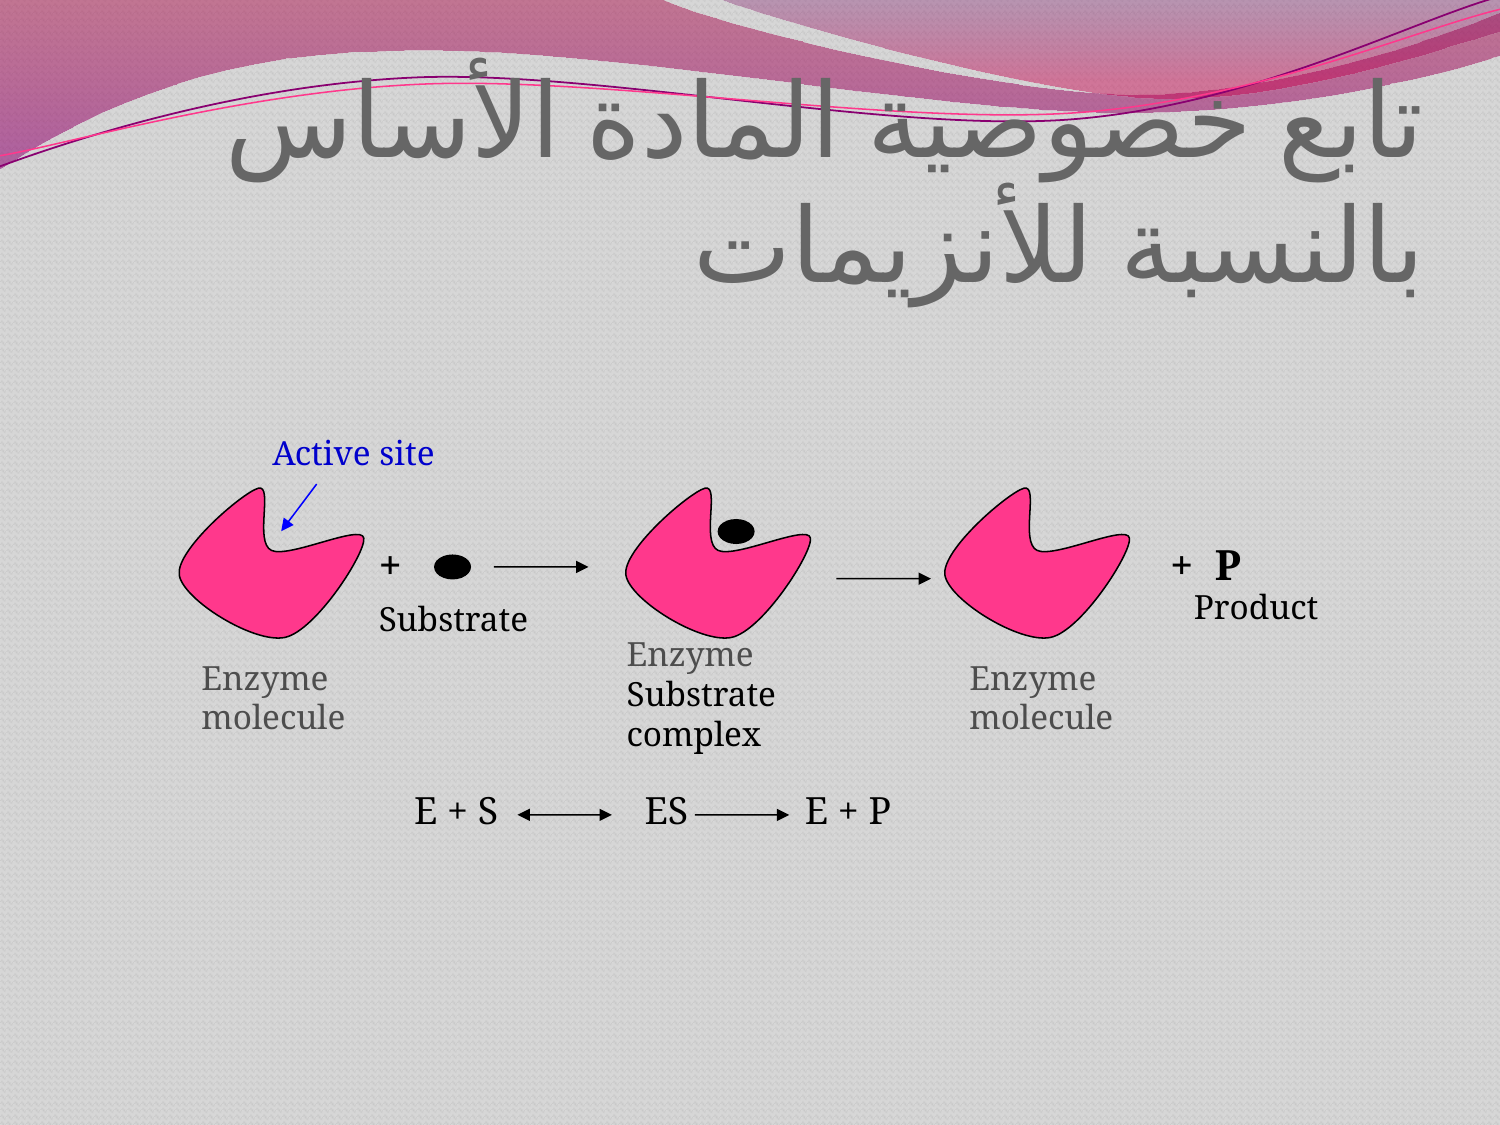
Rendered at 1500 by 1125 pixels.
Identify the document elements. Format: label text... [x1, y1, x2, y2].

text_box [694, 808, 790, 822]
text_box [179, 488, 363, 639]
text_box + P [1155, 531, 1262, 596]
text_box E + S ES E + P [399, 779, 967, 840]
text_box [625, 488, 811, 625]
title تابع خصوصية المادة الأساس بالنسبة للأنزيمات [75, 115, 1425, 303]
text_box [447, 555, 471, 579]
text_box + [363, 531, 447, 596]
text_box [836, 572, 931, 585]
text_box [944, 488, 1130, 639]
text_box Active site [257, 424, 482, 480]
text_box Enzyme molecule [186, 649, 388, 744]
text_box Substrate [364, 590, 565, 645]
text_box [718, 519, 754, 544]
text_box [517, 808, 612, 822]
text_box Enzyme molecule [954, 649, 1156, 744]
text_box [281, 484, 317, 532]
text_box Enzyme Substrate complex [611, 625, 813, 761]
text_box Product [1179, 578, 1380, 634]
text_box [493, 560, 589, 574]
